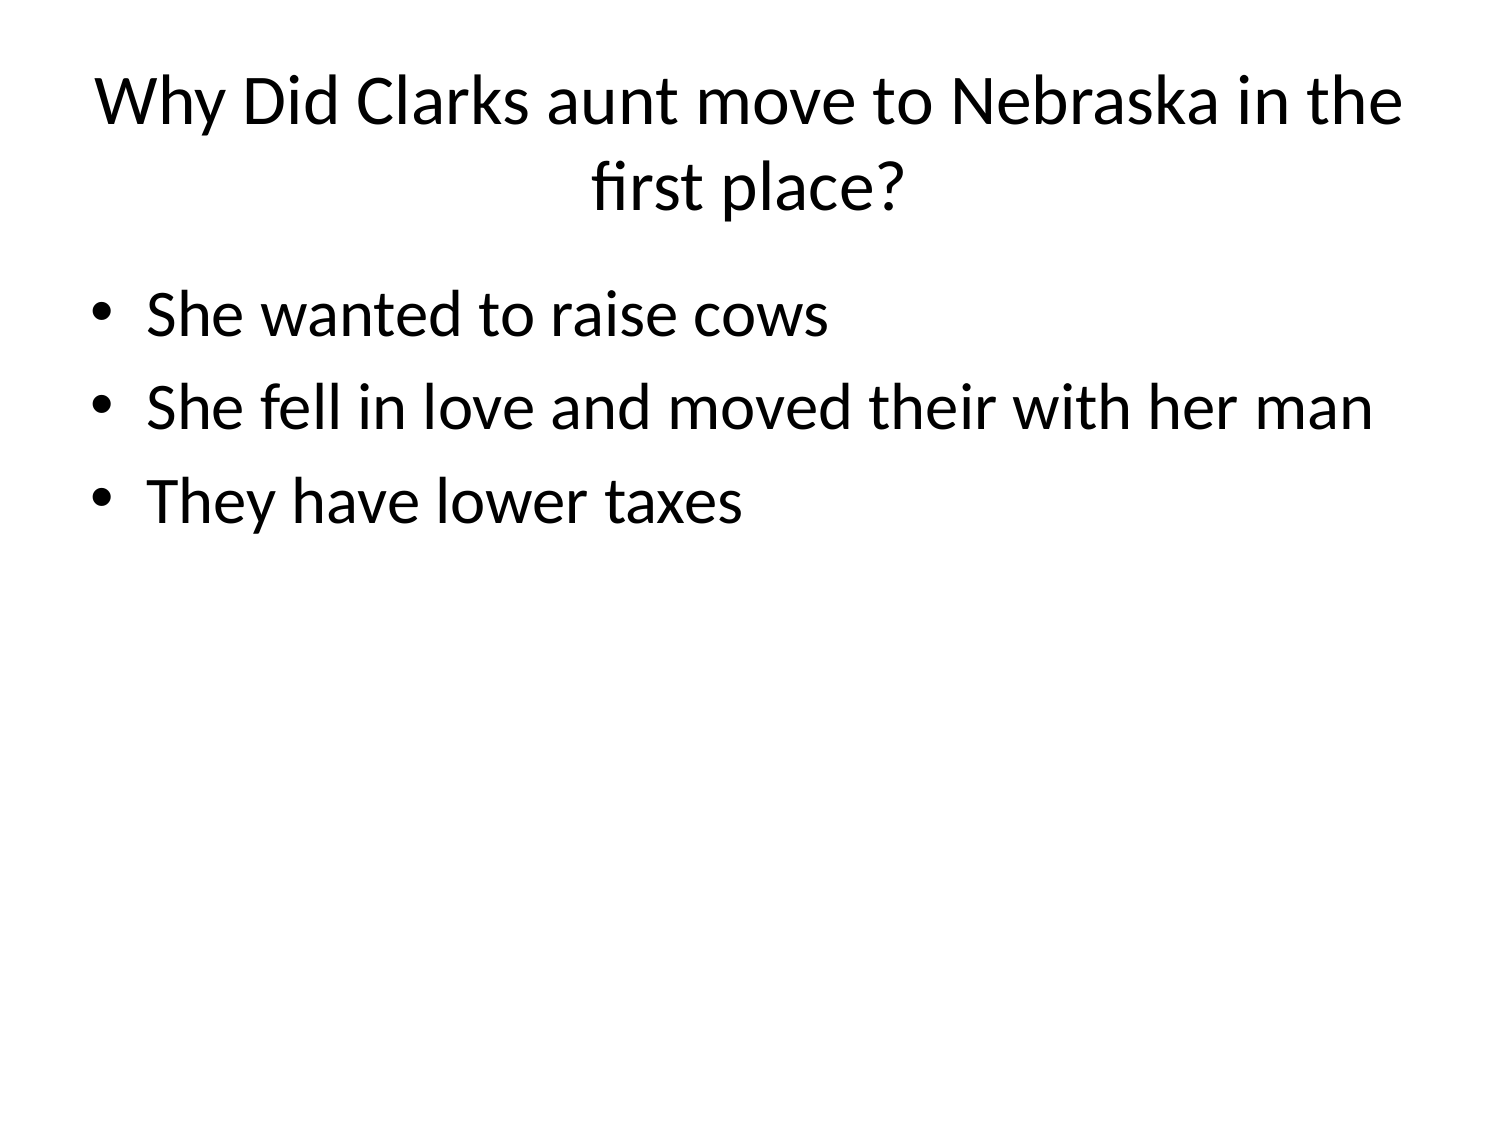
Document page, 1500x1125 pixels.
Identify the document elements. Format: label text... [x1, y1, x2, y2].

title Why Did Clarks aunt move to Nebraska in the first place? [75, 45, 1425, 233]
list She wanted to raise cows She fell in love and moved their with her man They have lower taxes [75, 262, 1425, 1005]
